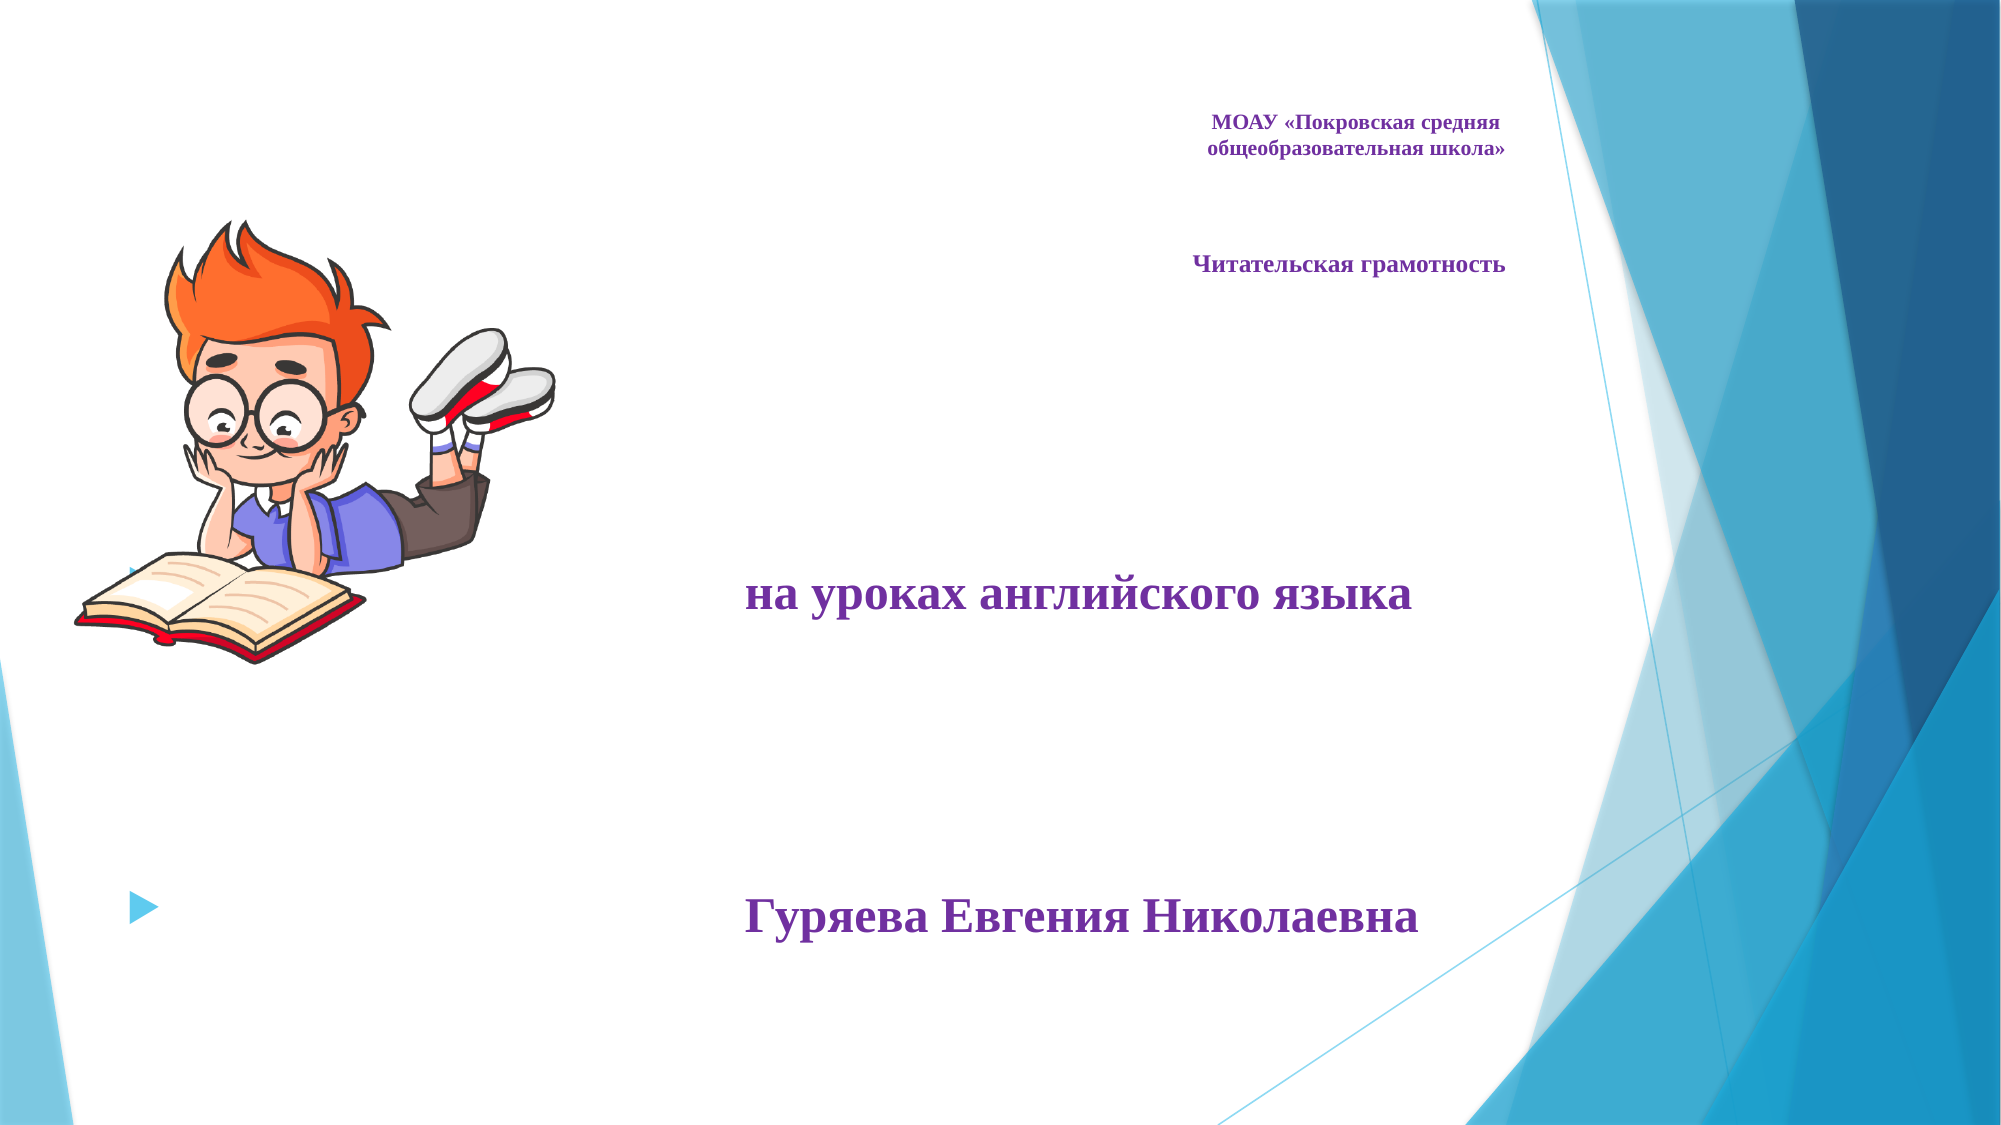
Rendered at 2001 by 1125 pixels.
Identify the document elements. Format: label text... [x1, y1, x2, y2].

title МОАУ «Покровская средняя общеобразовательная школа» Читательская грамотность [111, 99, 1522, 317]
picture [0, 186, 678, 700]
list на уроках английского языка Гуряева Евгения Николаевна [111, 354, 1522, 992]
